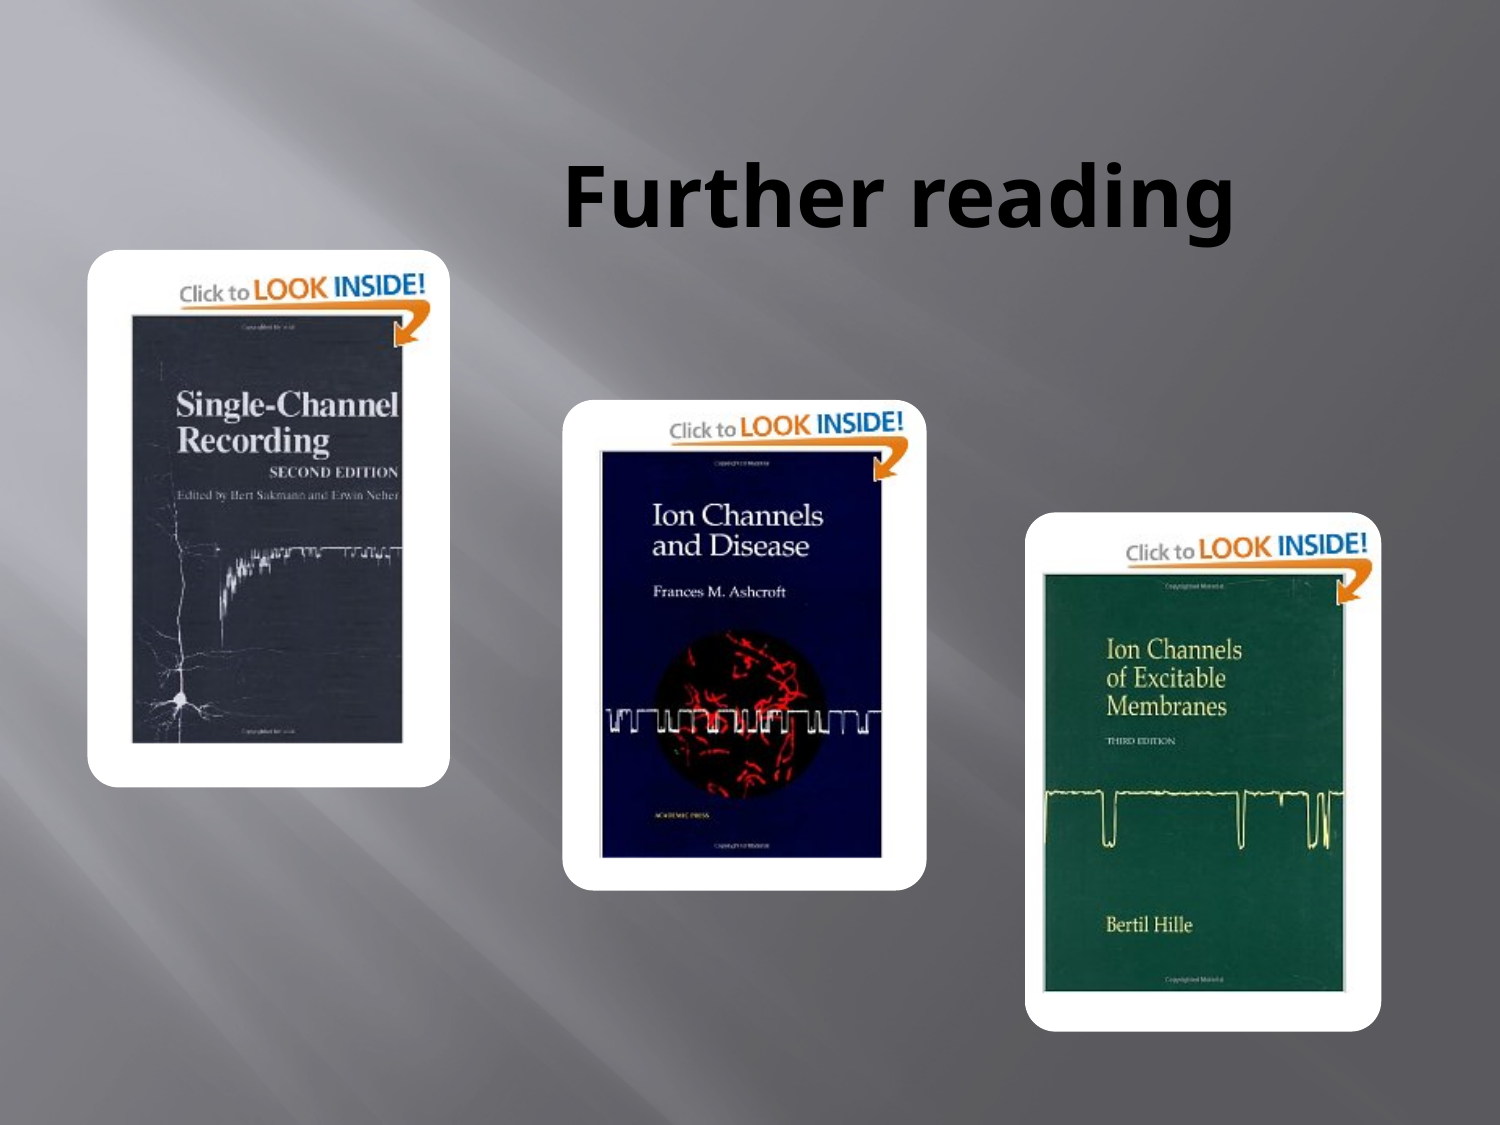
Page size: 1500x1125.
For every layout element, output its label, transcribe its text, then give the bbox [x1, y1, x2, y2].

picture [562, 399, 927, 891]
picture [87, 249, 451, 788]
picture [1024, 512, 1382, 1032]
title Further reading [350, 99, 1450, 288]
